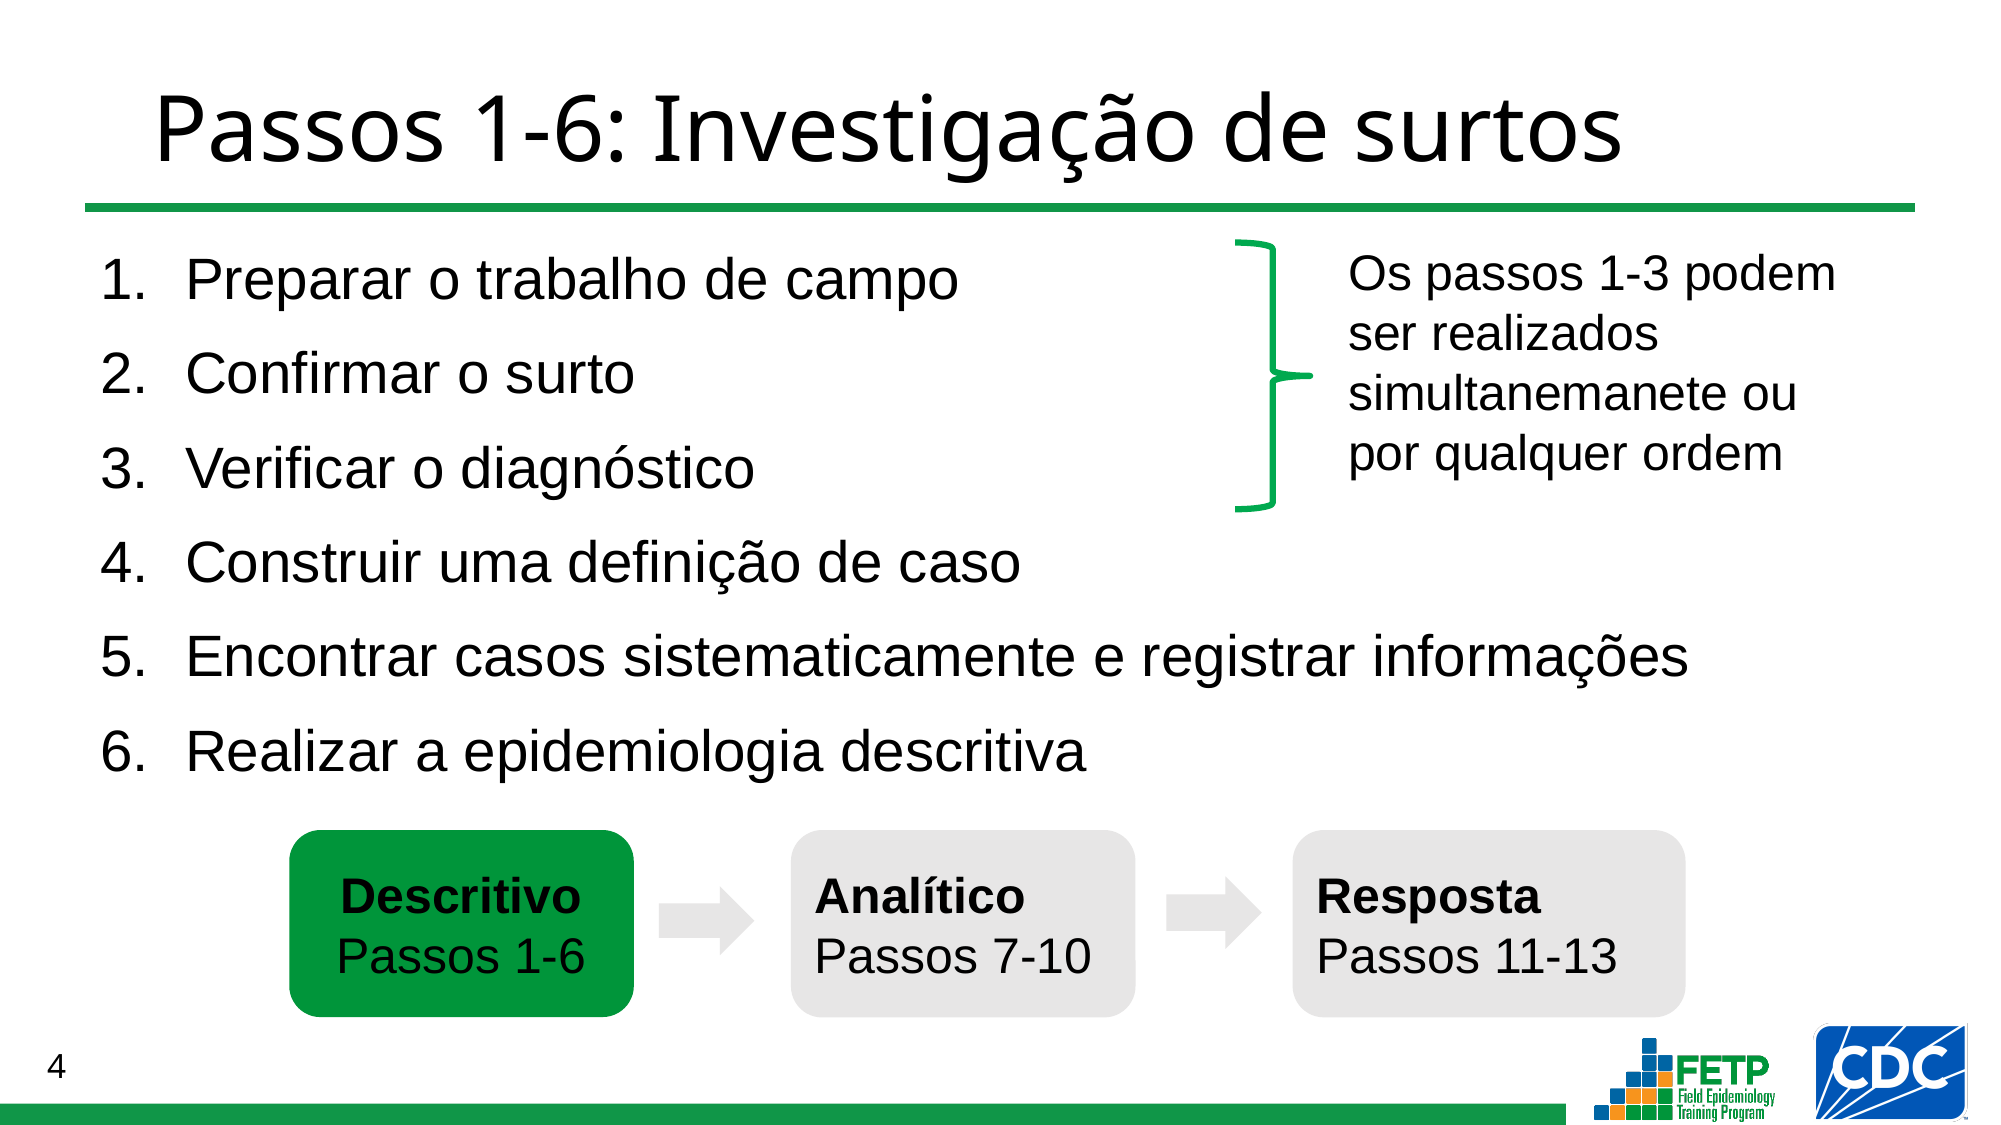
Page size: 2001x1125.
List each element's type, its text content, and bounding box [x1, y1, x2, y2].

text_box Preparar o trabalho de campo Confirmar o surto Verificar o diagnóstico Construir uma definição de caso Encontrar casos sistematicamente e registrar informações Realizar a epidemiologia descritiva [85, 233, 1974, 1081]
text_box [1235, 233, 1863, 510]
picture [1594, 1081, 1775, 1122]
picture [1813, 1081, 1968, 1122]
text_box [289, 829, 1686, 1018]
title Passos 1-6: Investigação de surtos [137, 75, 1863, 207]
